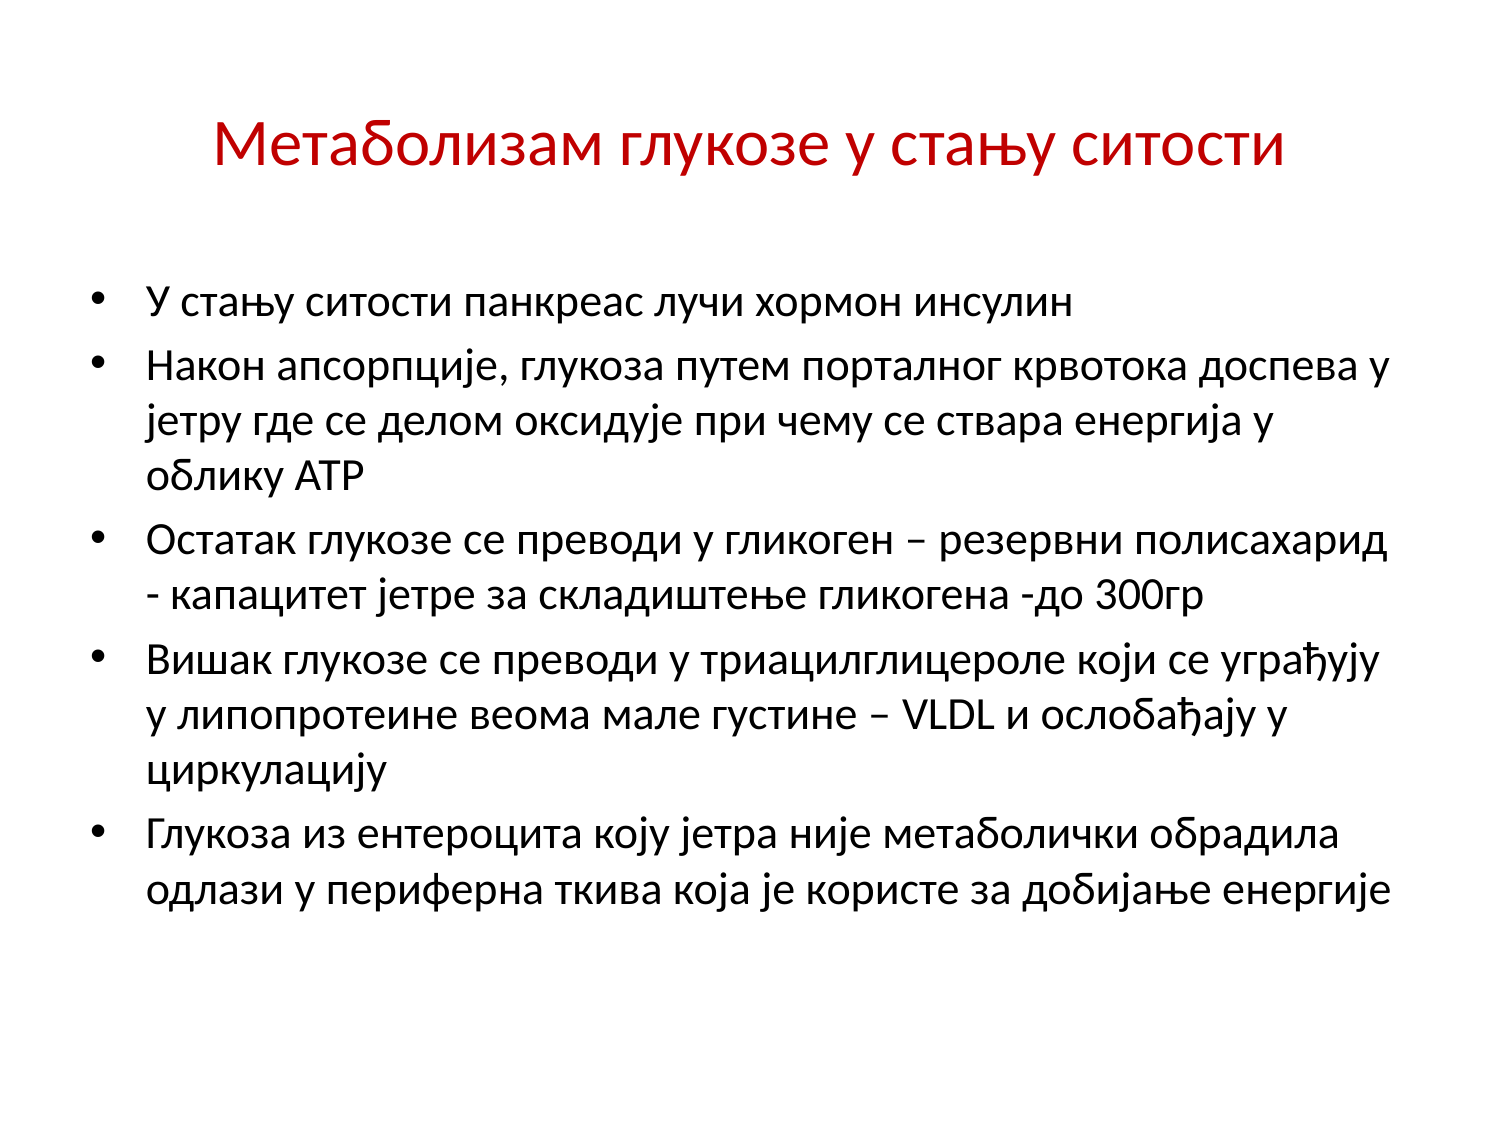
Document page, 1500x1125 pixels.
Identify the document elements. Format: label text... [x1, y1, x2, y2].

title Метаболизам глукозе у стању ситости [75, 45, 1425, 233]
list У стању ситости панкреас лучи хормон инсулин Након апсорпције, глукоза путем порталног крвотока доспева у јетру где се делом оксидује при чему се ствара енергија у облику АТР Остатак глукозе се преводи у гликоген – резервни полисахарид - капацитет јетре за складиштење гликогена -до 300гр Вишак глукозе се преводи у триацилглицероле који се уграђују у липопротеине веома мале густине – VLDL и ослобађају у циркулацију Глукоза из ентероцита коју јетра није метаболички обрадила одлази у периферна ткива која је користе за добијање енергије [75, 262, 1425, 1005]
